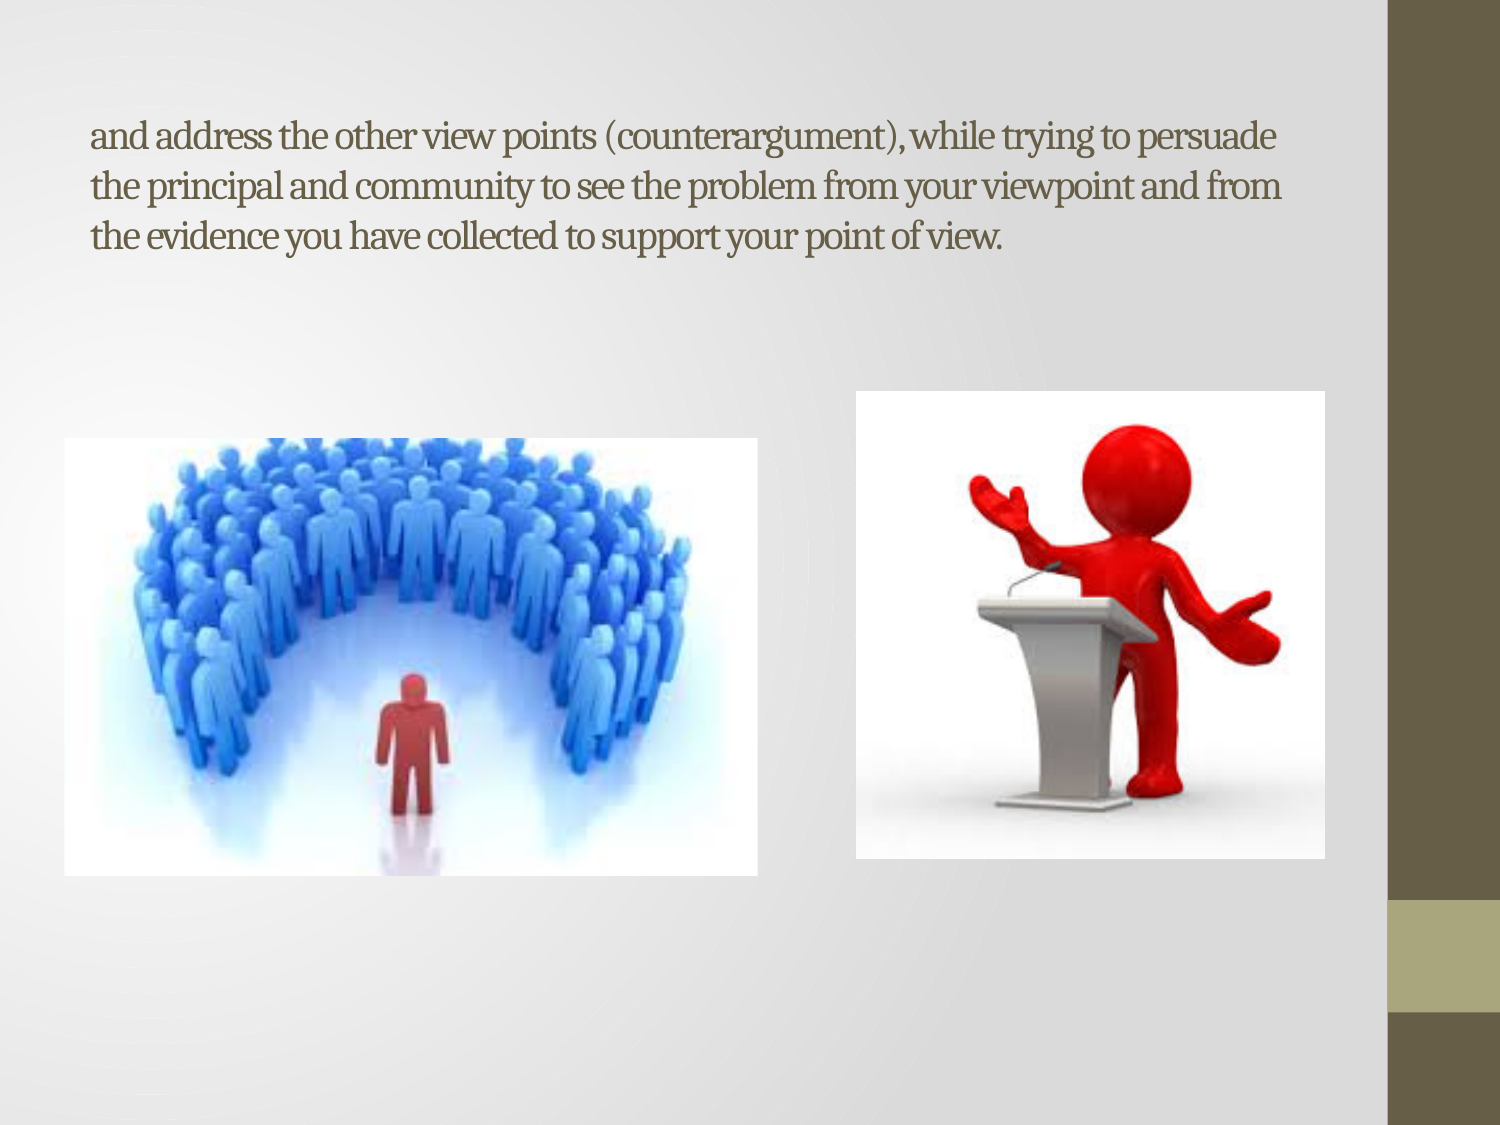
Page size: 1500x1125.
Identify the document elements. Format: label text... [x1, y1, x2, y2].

title and address the other view points (counterargument), while trying to persuade the principal and community to see the problem from your viewpoint and from the evidence you have collected to support your point of view. [75, 85, 1325, 330]
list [63, 438, 759, 877]
picture [855, 391, 1326, 859]
